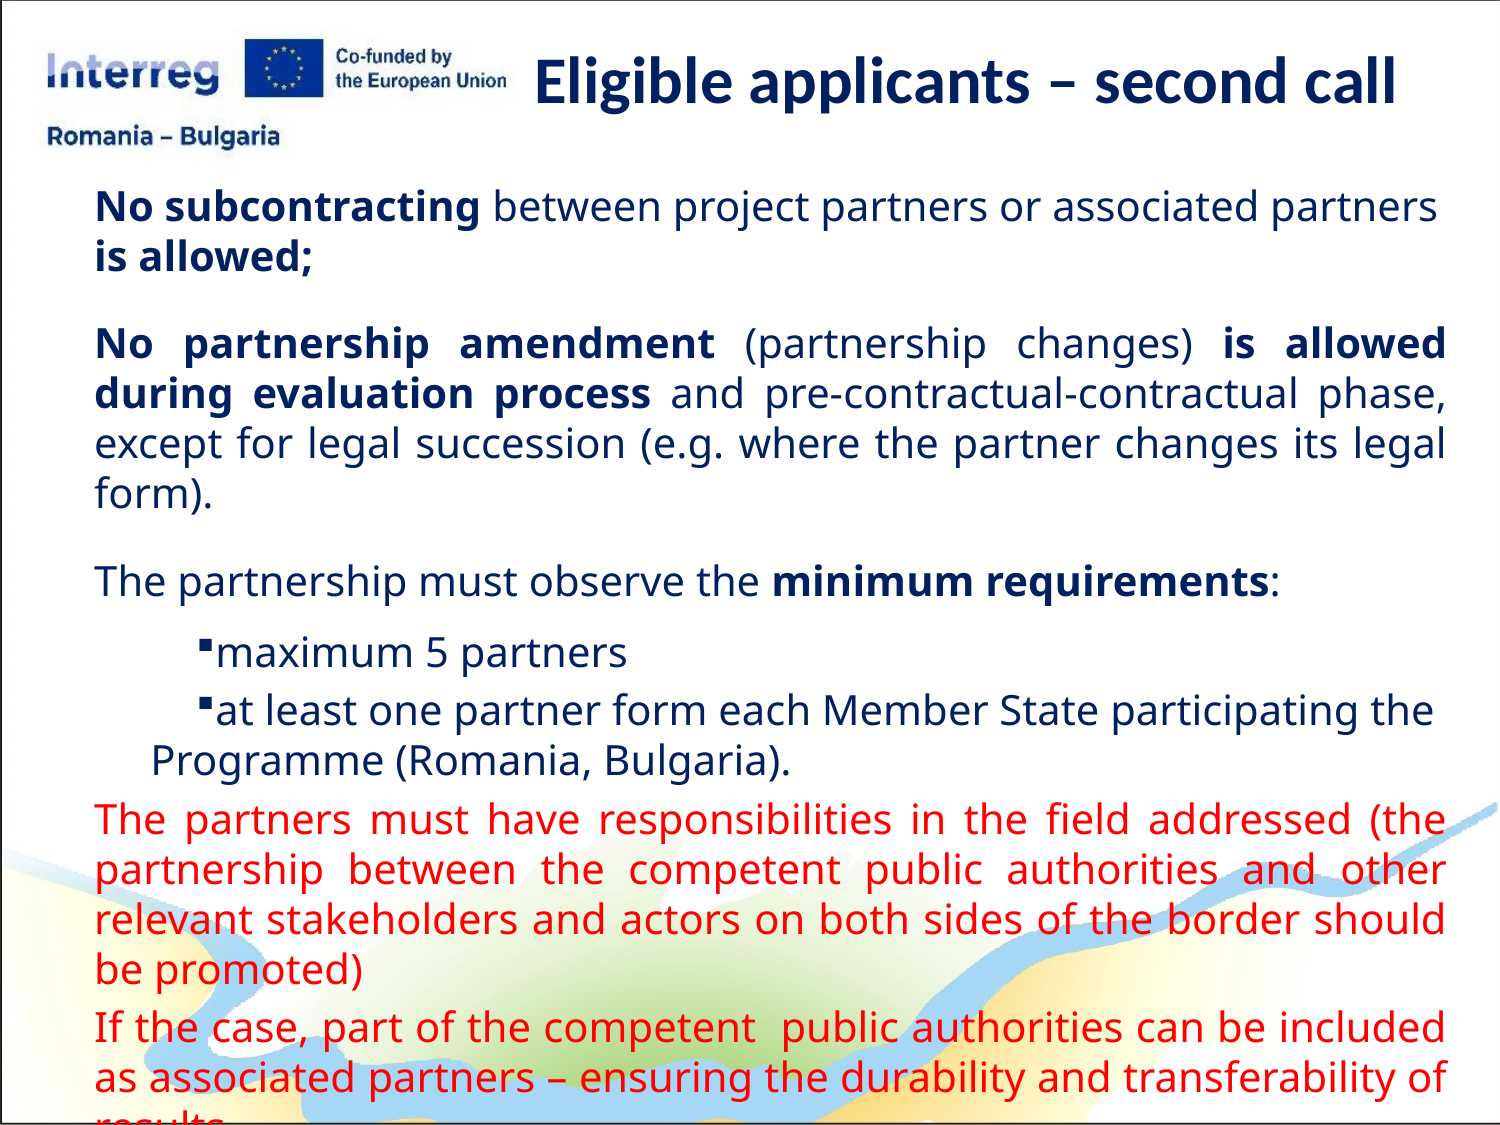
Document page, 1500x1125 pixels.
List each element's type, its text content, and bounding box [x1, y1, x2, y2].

picture [0, 0, 1500, 1125]
title Eligible applicants – second call [519, 28, 1430, 126]
list No subcontracting between project partners or associated partners is allowed; No partnership amendment (partnership changes) is allowed during evaluation process and pre-contractual-contractual phase, except for legal succession (e.g. where the partner changes its legal form). The partnership must observe the minimum requirements: maximum 5 partners at least one partner form each Member State participating the Programme (Romania, Bulgaria). The partners must have responsibilities in the field addressed (the partnership between the competent public authorities and other relevant stakeholders and actors on both sides of the border should be promoted) If the case, part of the competent public authorities can be included as associated partners – ensuring the durability and transferability of results [78, 171, 1463, 1088]
